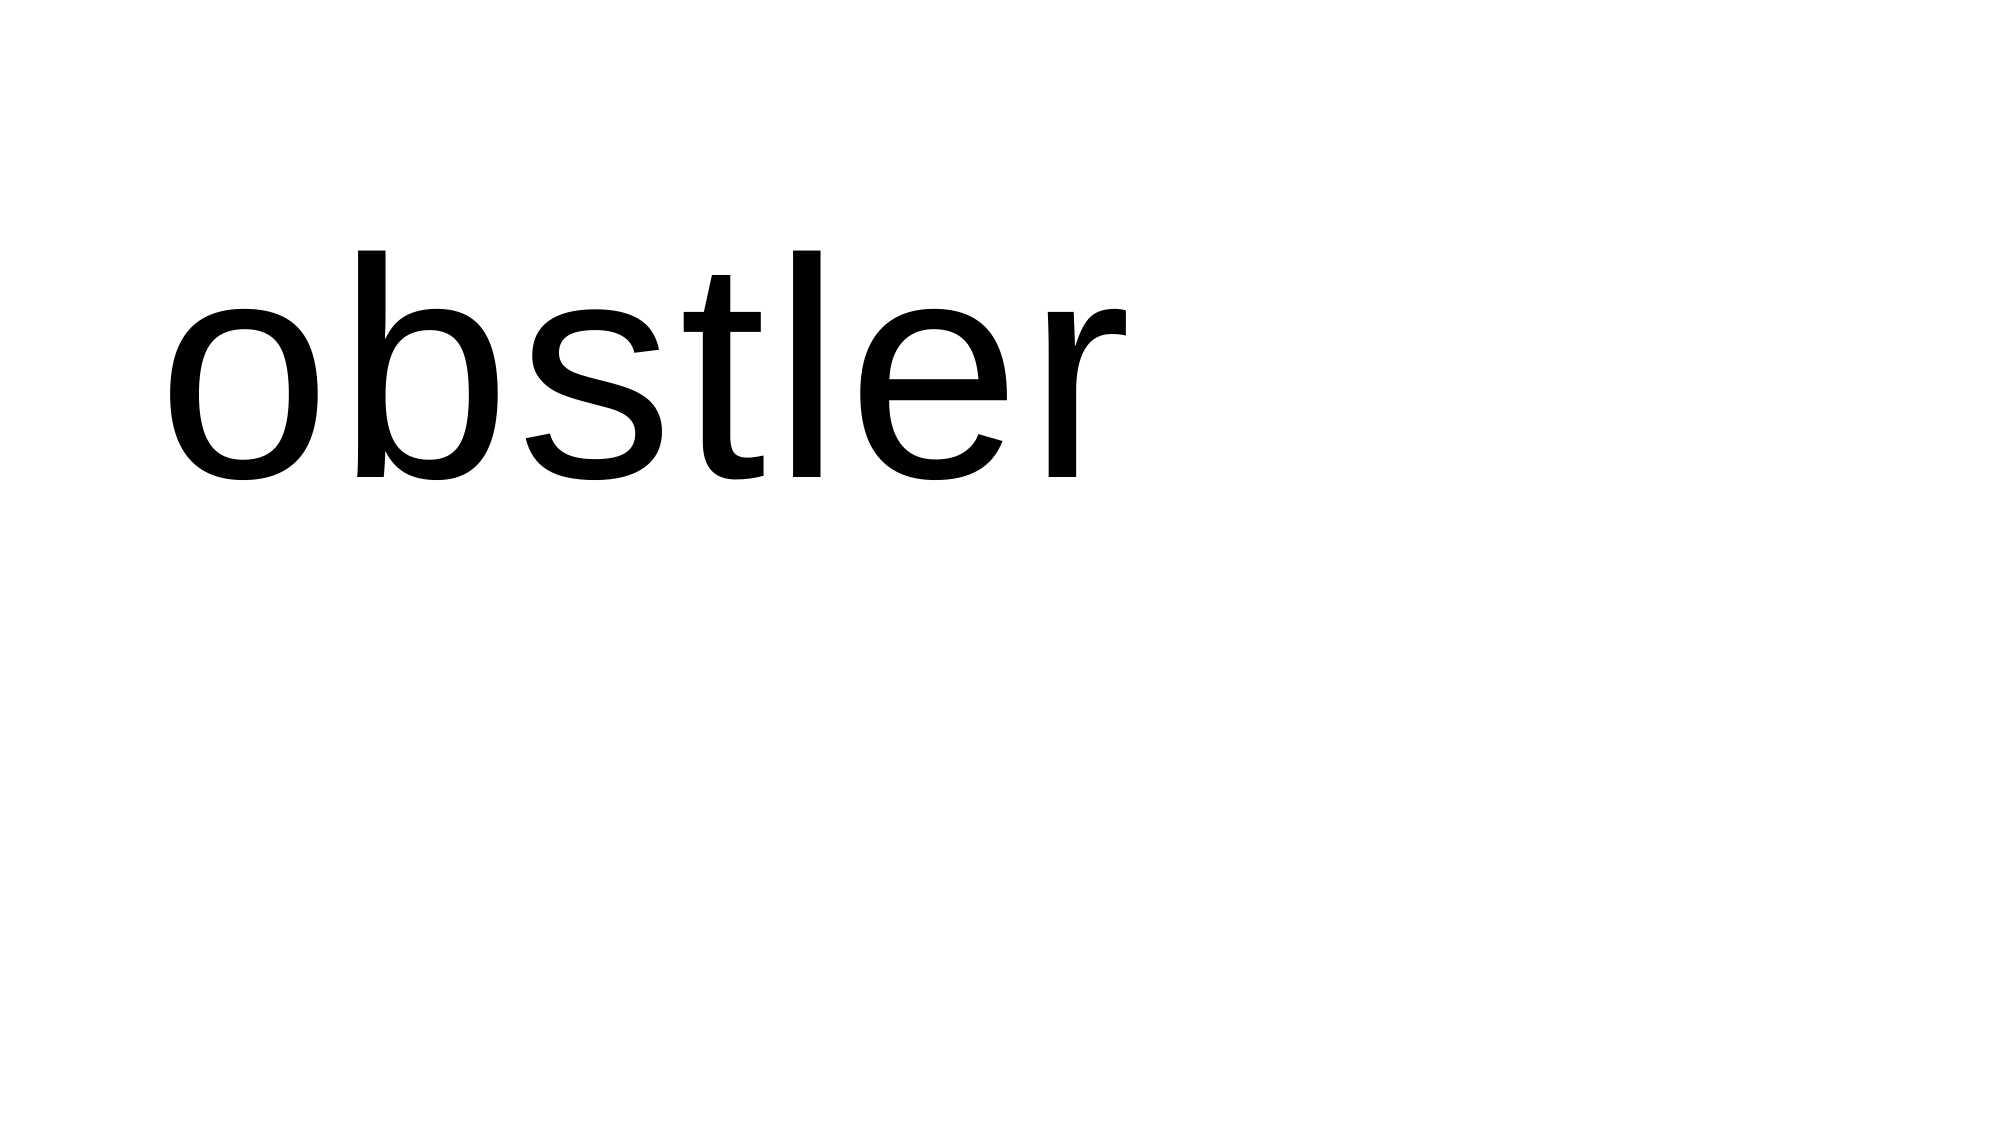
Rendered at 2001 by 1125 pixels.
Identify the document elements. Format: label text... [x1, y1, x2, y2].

title obstlerchen feld [0, 285, 2000, 890]
